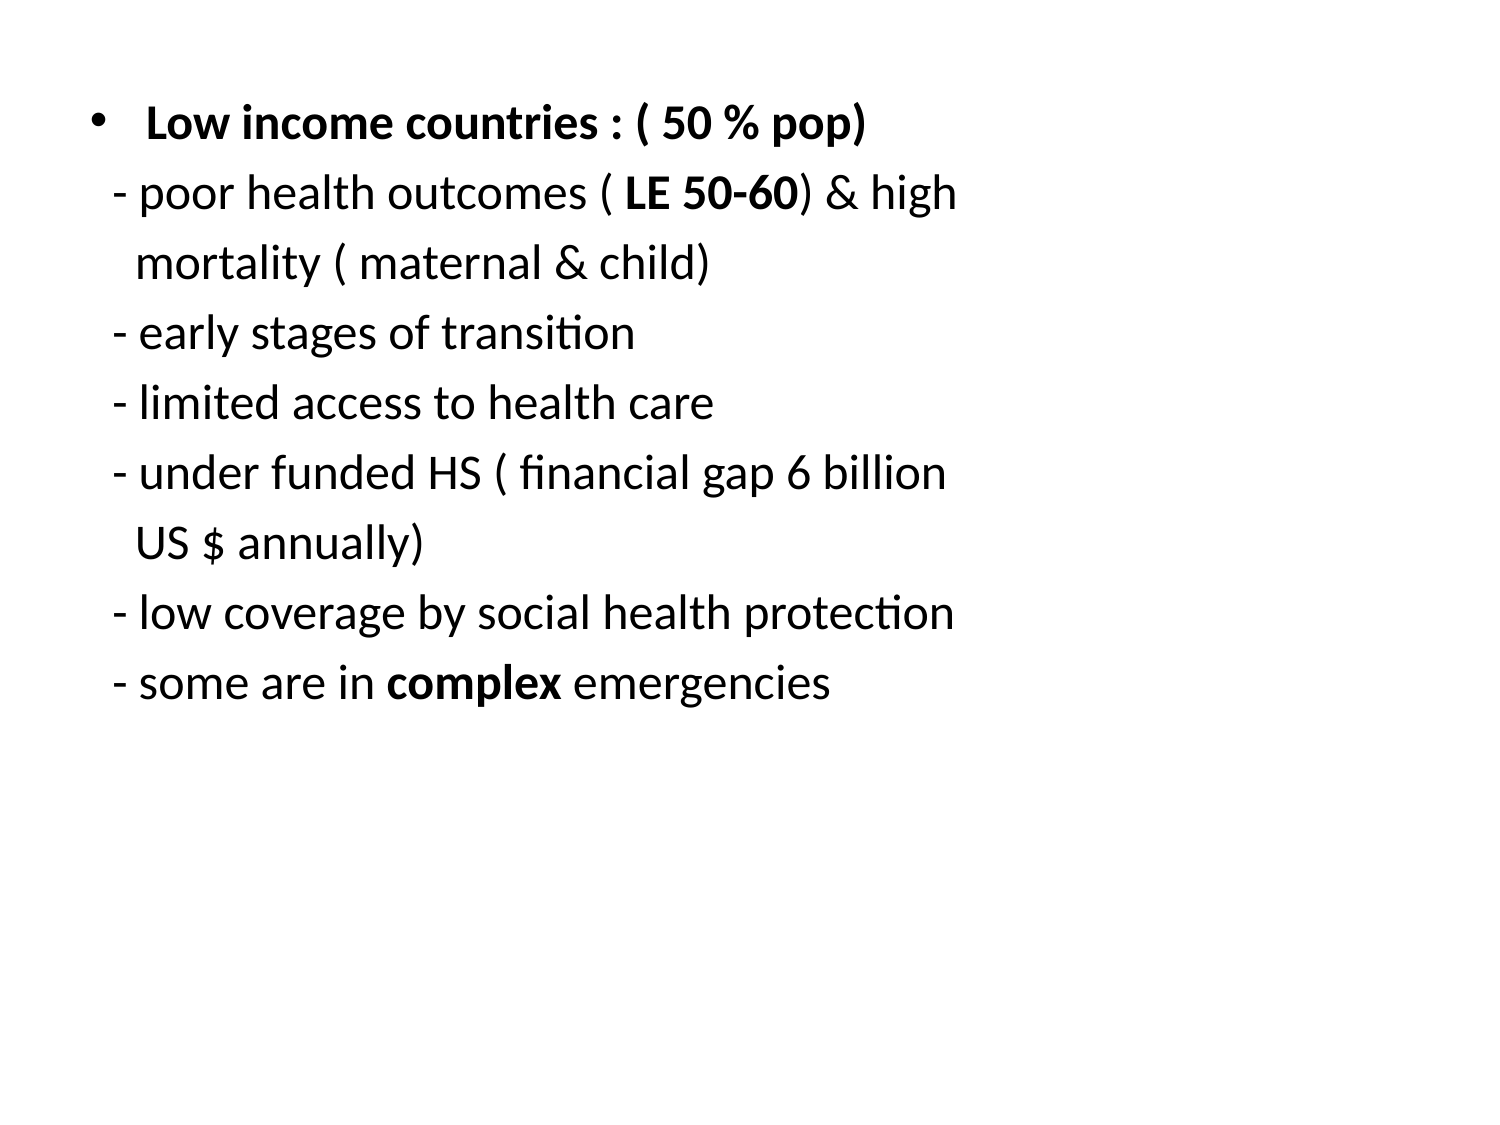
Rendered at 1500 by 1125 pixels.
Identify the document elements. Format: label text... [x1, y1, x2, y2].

text_box Low income countries : ( 50 % pop) - poor health outcomes ( LE 50-60) & high mortality ( maternal & child) - early stages of transition - limited access to health care - under funded HS ( financial gap 6 billion US $ annually) - low coverage by social health protection - some are in complex emergencies [74, 82, 1425, 1006]
